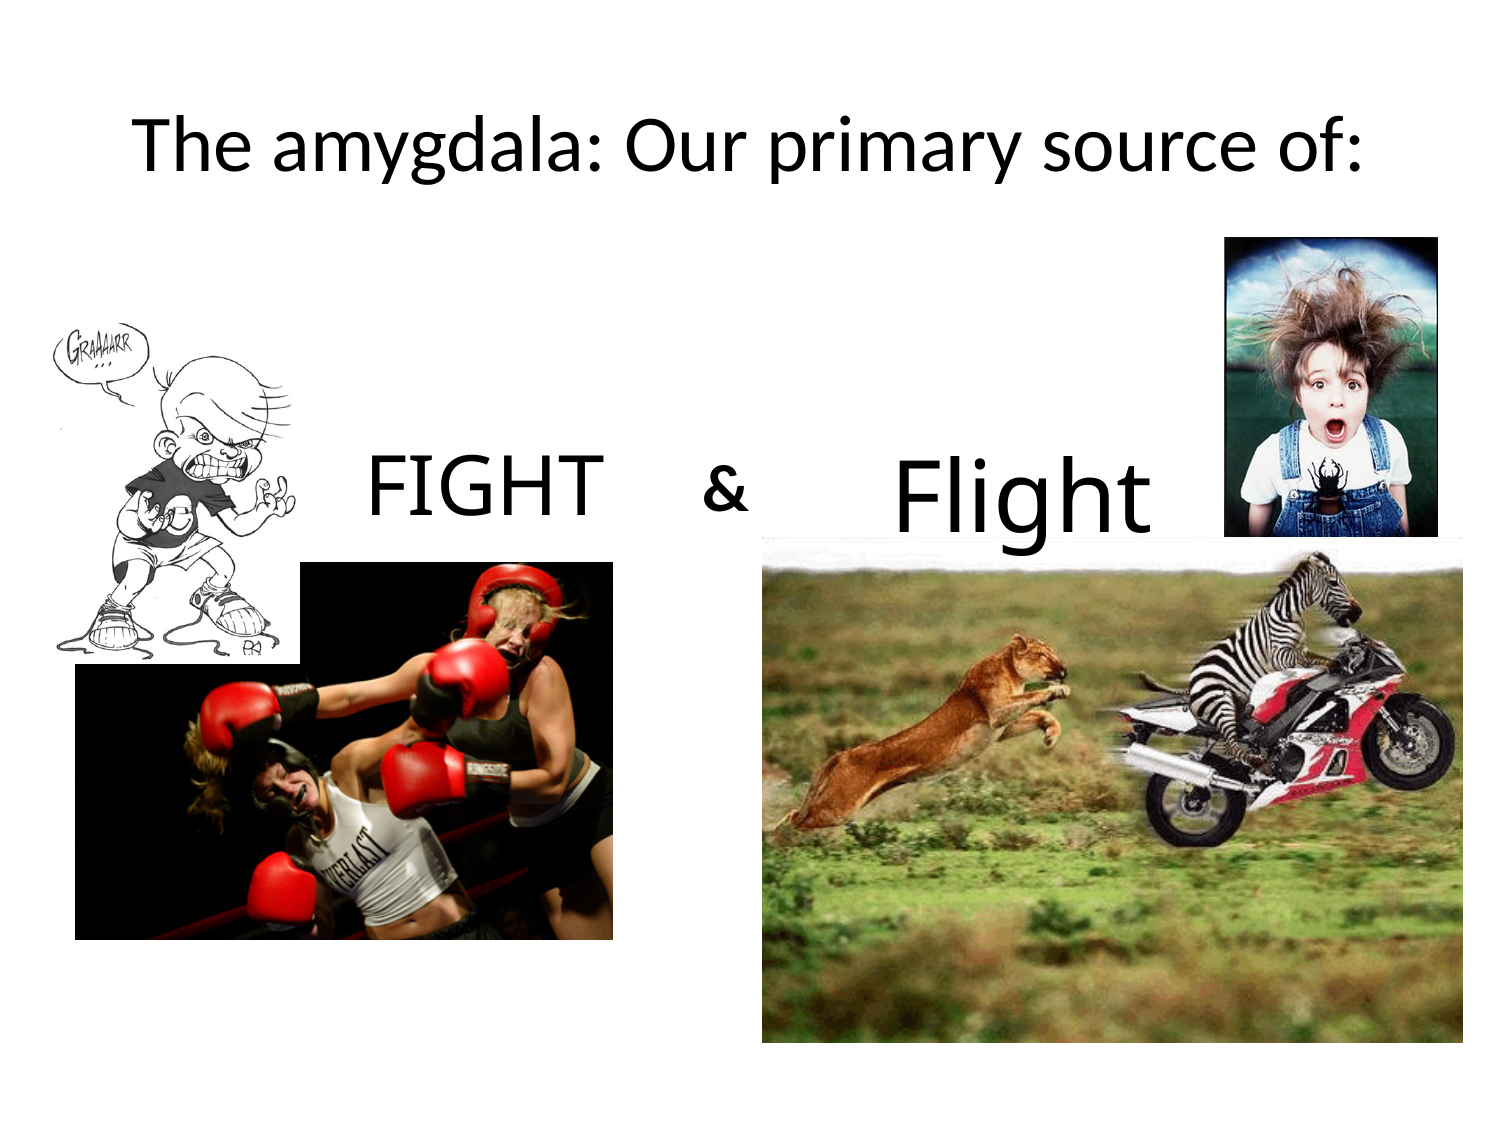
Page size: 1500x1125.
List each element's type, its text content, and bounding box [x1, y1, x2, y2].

title The amygdala: Our primary source of: [75, 45, 1425, 233]
picture [49, 312, 613, 941]
text_box Flight [875, 425, 1168, 535]
picture [762, 237, 1463, 1043]
text_box & [687, 437, 765, 533]
text_box FIGHT [350, 425, 620, 540]
